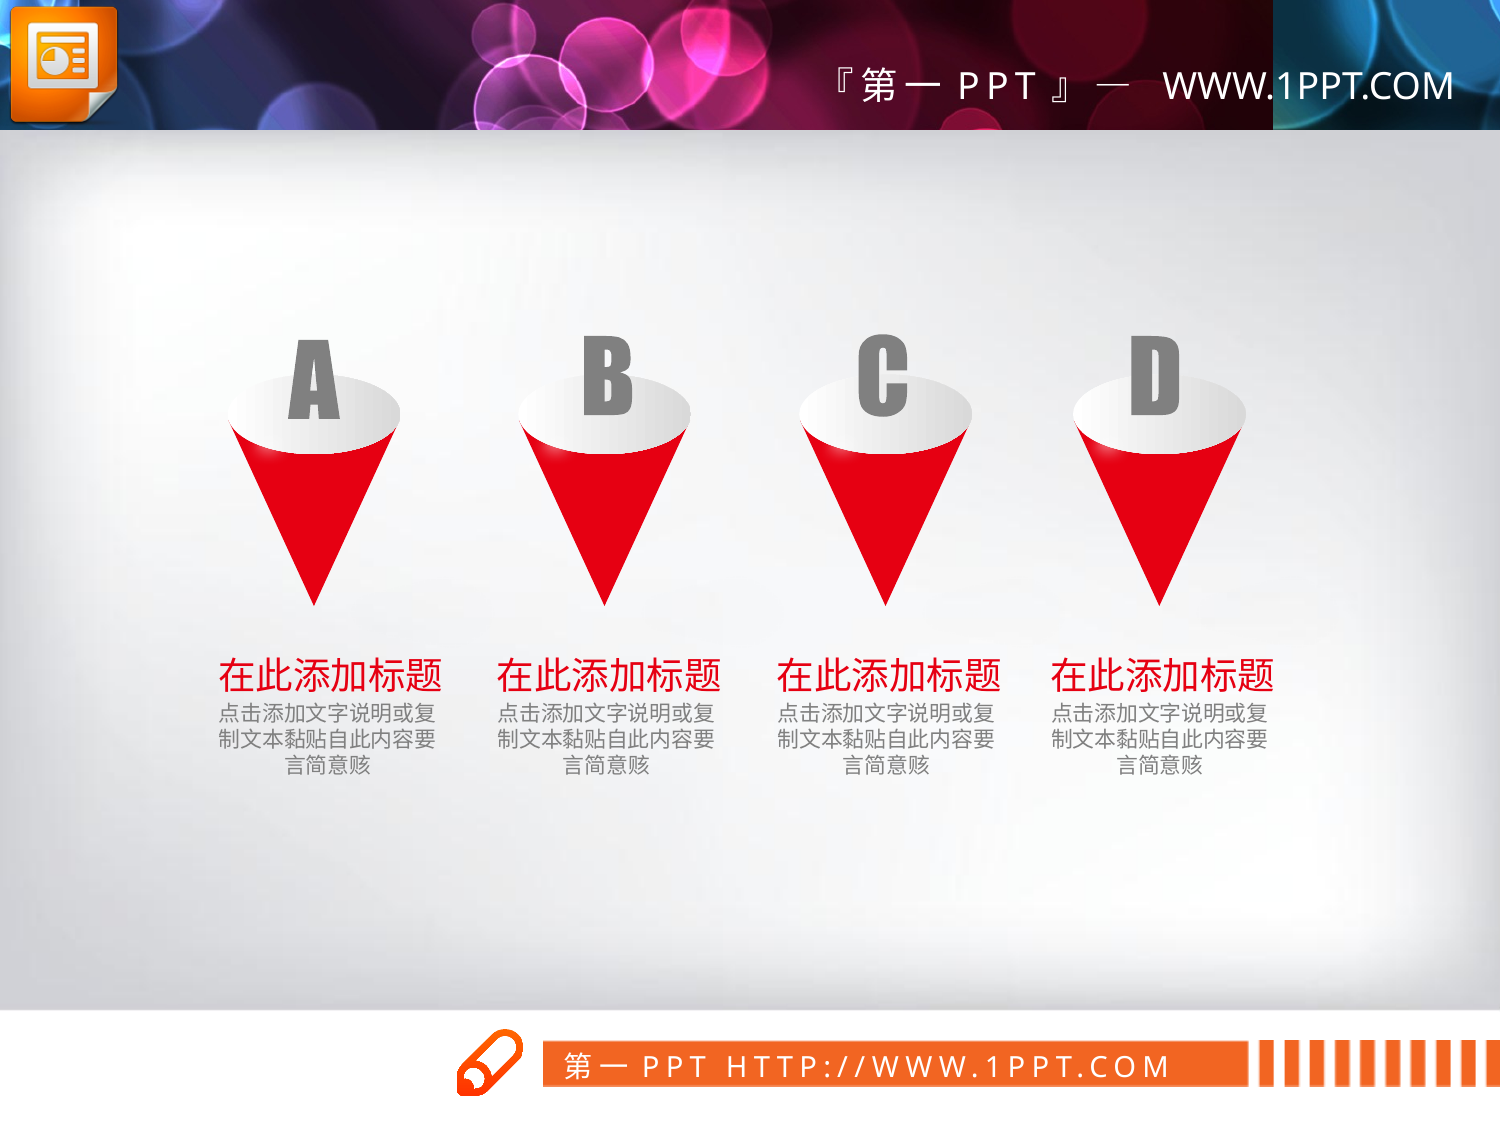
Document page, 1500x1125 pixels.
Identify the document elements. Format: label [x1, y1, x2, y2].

text_box [1035, 644, 1303, 788]
text_box [561, 374, 833, 652]
text_box [203, 644, 471, 788]
picture [543, 1040, 1500, 1087]
text_box [835, 374, 1370, 696]
picture [1153, 350, 1158, 374]
text_box [1131, 335, 1180, 372]
picture [605, 350, 611, 367]
text_box [481, 644, 750, 788]
text_box [294, 339, 333, 371]
text_box [0, 374, 278, 696]
text_box [280, 374, 559, 696]
picture [0, 0, 1500, 1012]
text_box [858, 334, 908, 371]
text_box [584, 335, 631, 371]
text_box [761, 644, 1030, 788]
